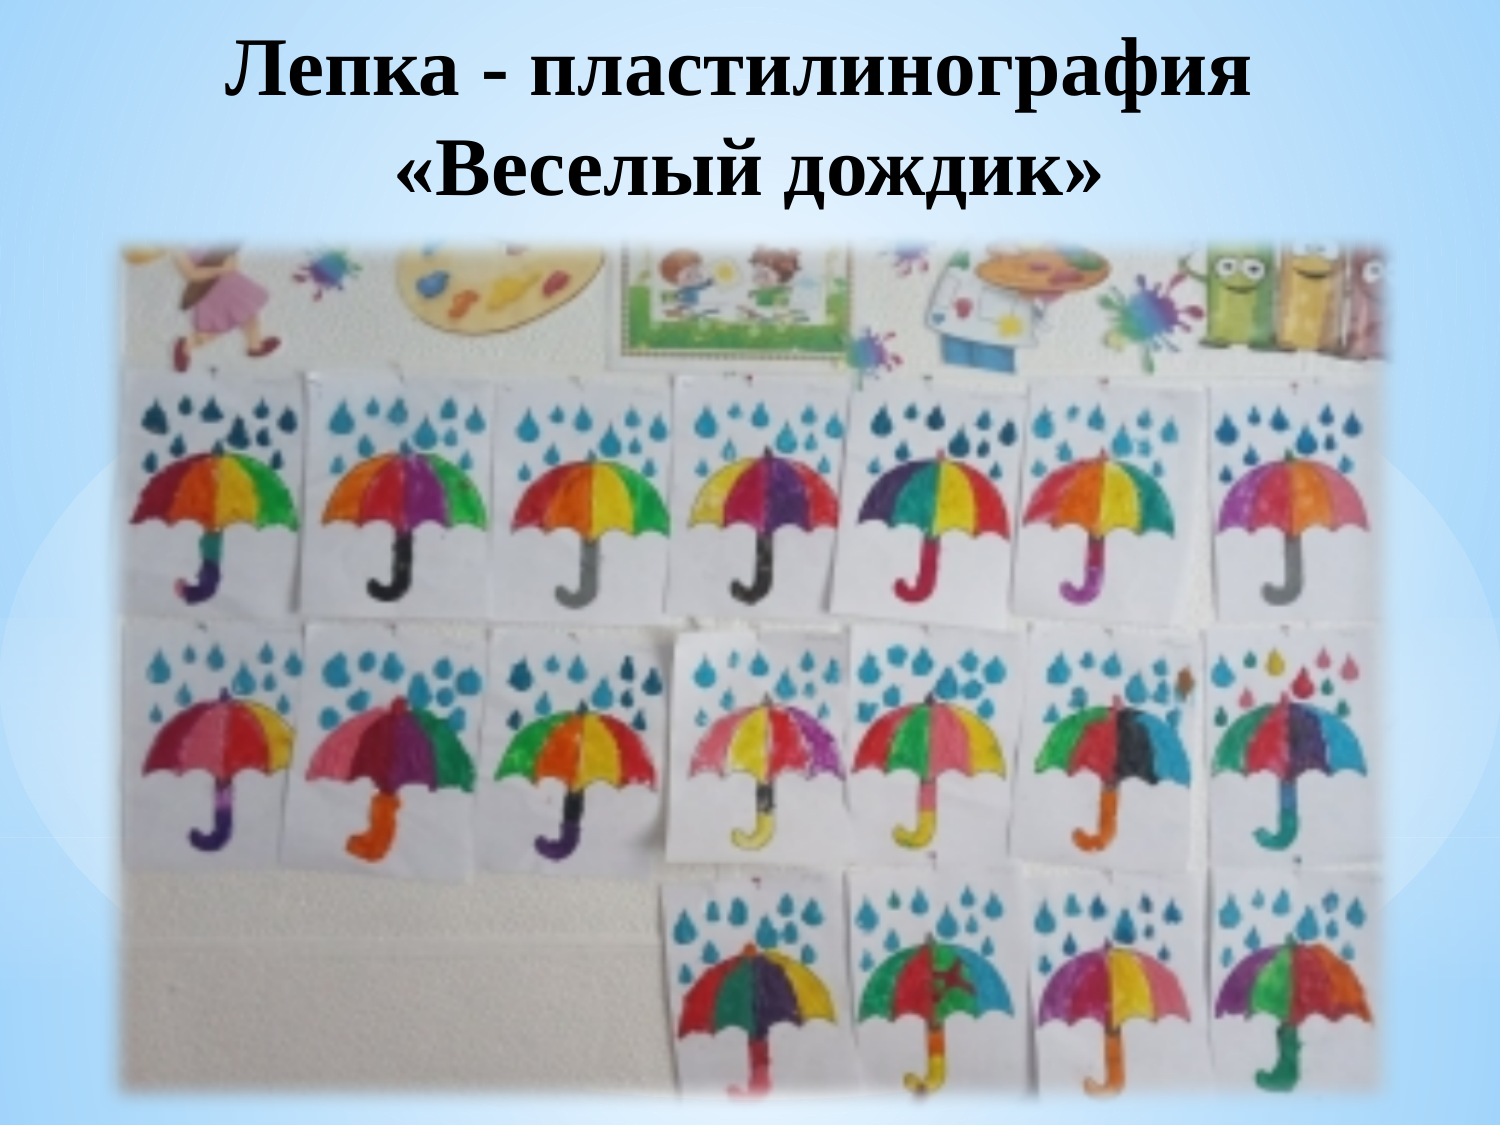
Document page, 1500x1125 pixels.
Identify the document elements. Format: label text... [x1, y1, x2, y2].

title Лепка - пластилинография «Веселый дождик» [0, 4, 1500, 164]
picture [100, 231, 1400, 1112]
